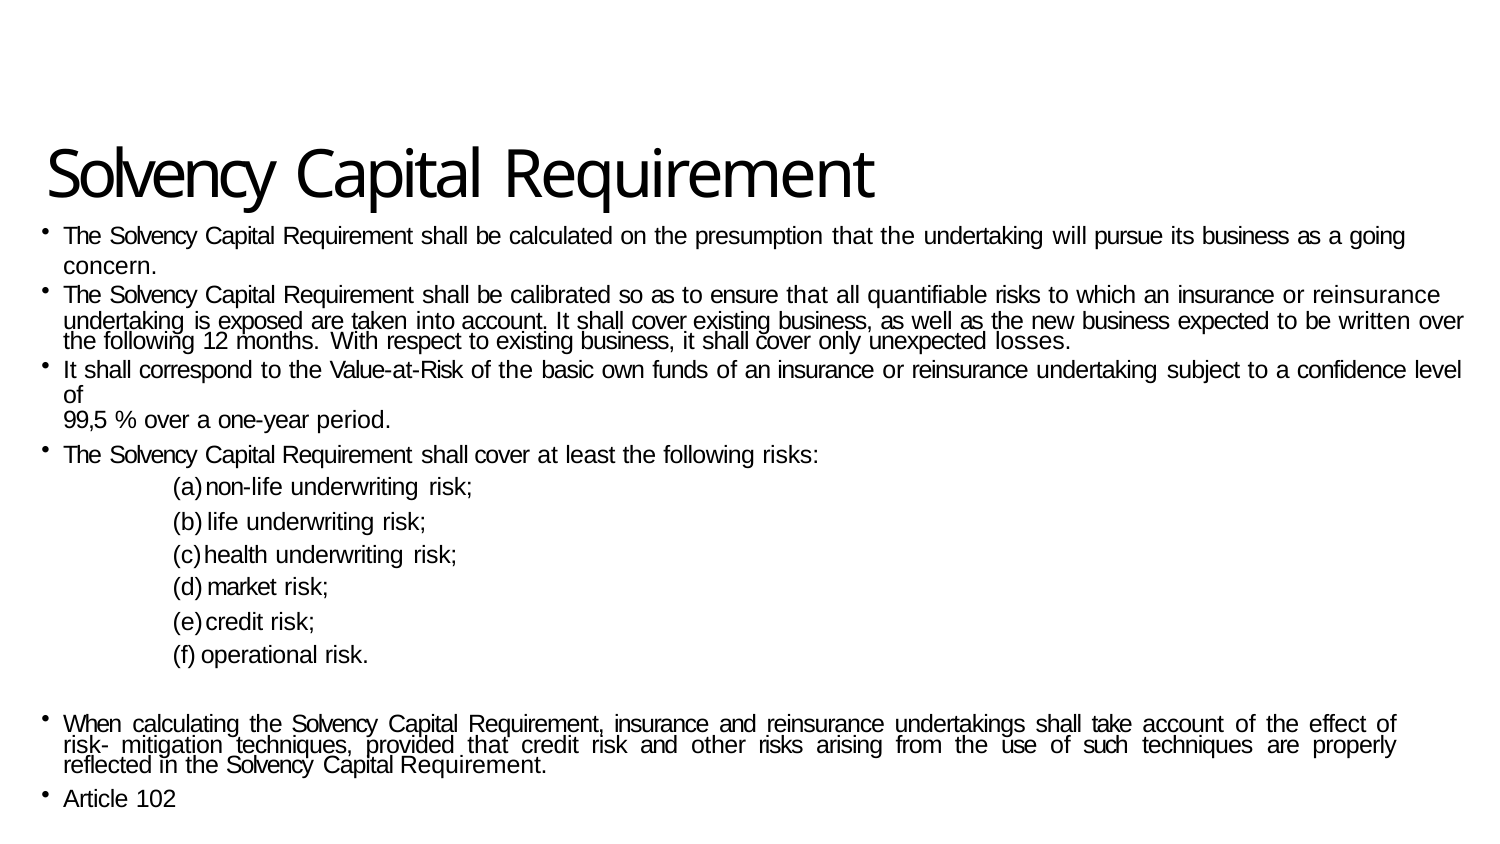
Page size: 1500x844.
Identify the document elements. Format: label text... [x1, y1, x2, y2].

title Solvency Capital Requirement [44, 97, 881, 212]
text_box The Solvency Capital Requirement shall be calculated on the presumption that the undertaking will pursue its business as a going concern. The Solvency Capital Requirement shall be calibrated so as to ensure that all quantifiable risks to which an insurance or reinsurance undertaking is exposed are taken into account. It shall cover existing business, as well as the new business expected to be written over the following 12 months. With respect to existing business, it shall cover only unexpected losses. It shall correspond to the Value-at-Risk of the basic own funds of an insurance or reinsurance undertaking subject to a confidence level of 99,5 % over a one-year period. The Solvency Capital Requirement shall cover at least the following risks: non-life underwriting risk; life underwriting risk; health underwriting risk; market risk; credit risk; operational risk. When calculating the Solvency Capital Requirement, insurance and reinsurance undertakings shall take account of the effect of risk- mitigation techniques, provided that credit risk and other risks arising from the use of such techniques are properly reflected in the Solvency Capital Requirement. Article 102 [39, 212, 1465, 813]
